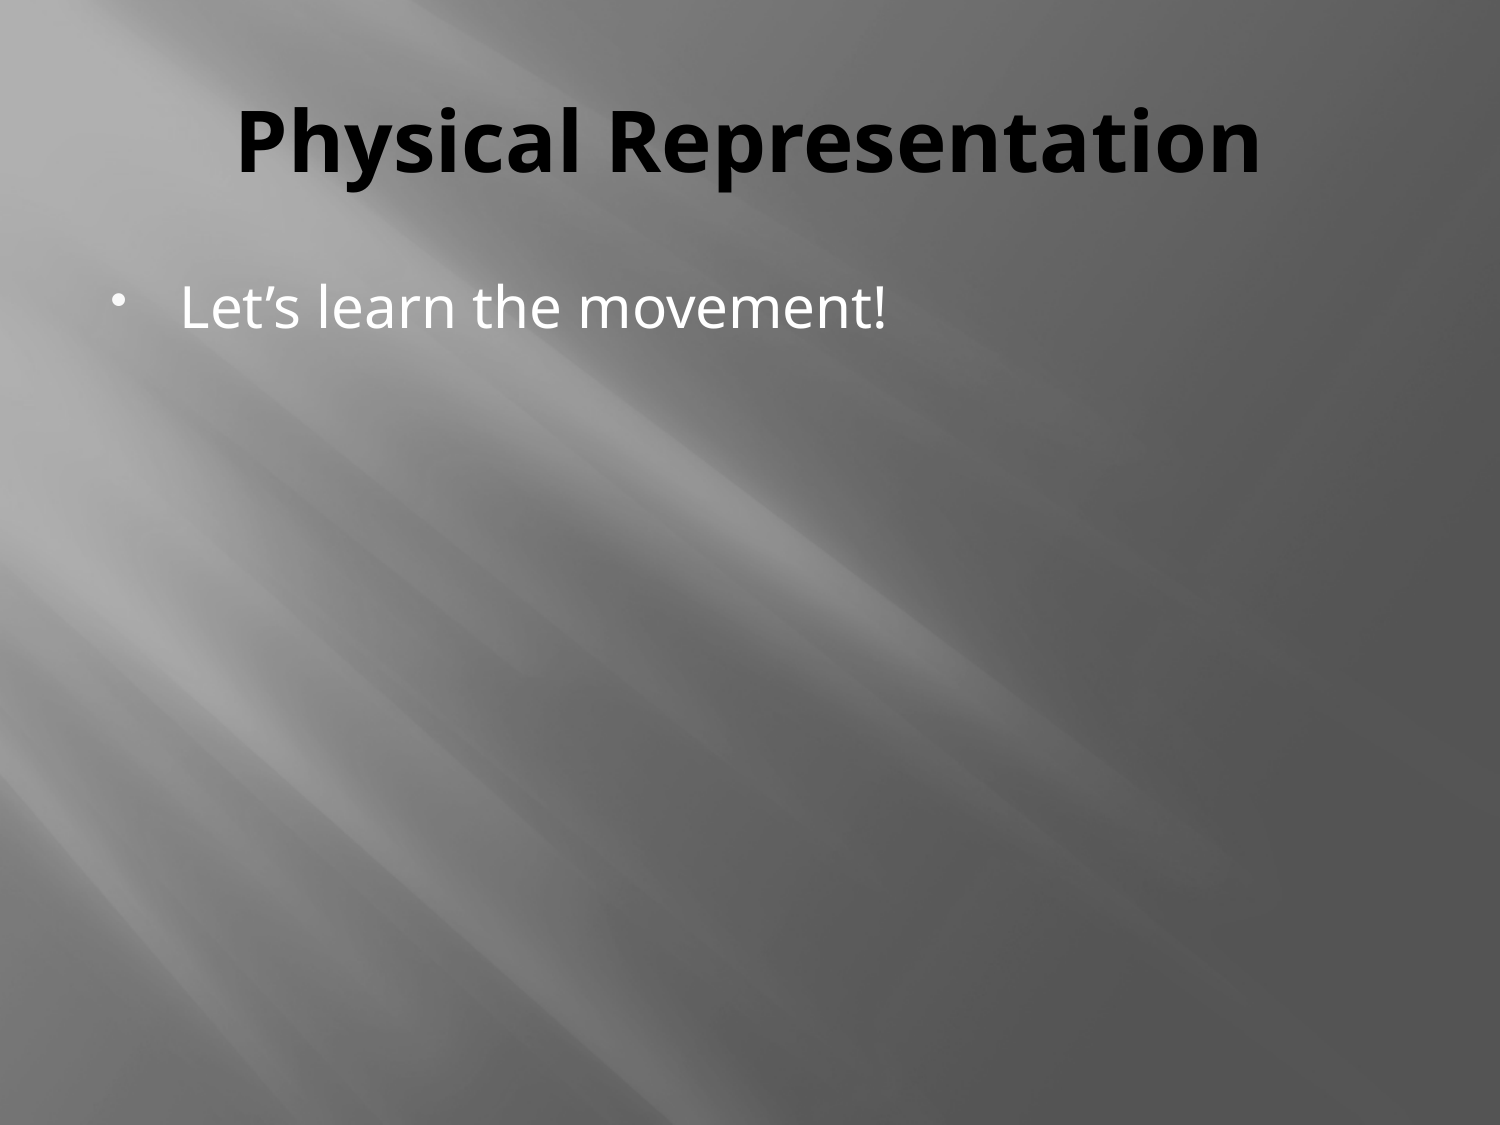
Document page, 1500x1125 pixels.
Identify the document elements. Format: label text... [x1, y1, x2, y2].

list Let’s learn the movement! [75, 262, 1425, 1035]
title Physical Representation [75, 45, 1425, 233]
